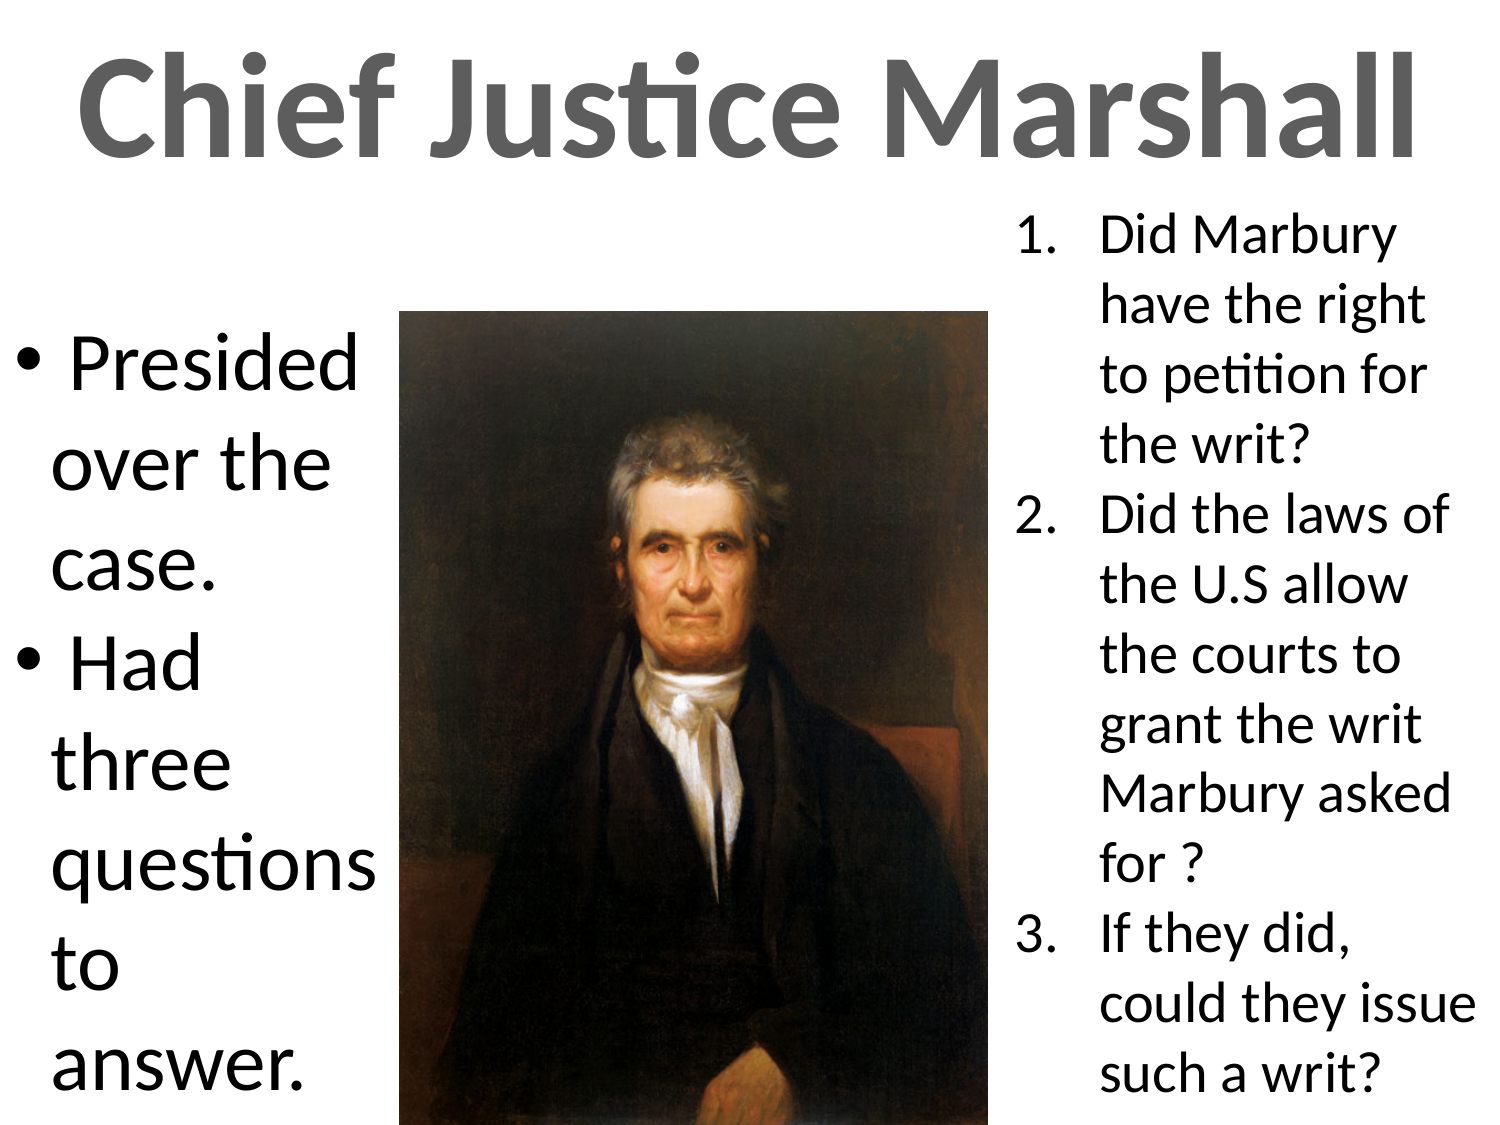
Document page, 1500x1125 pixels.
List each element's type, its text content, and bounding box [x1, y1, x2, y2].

text_box Did Marbury have the right to petition for the writ? Did the laws of the U.S allow the courts to grant the writ Marbury asked for ? If they did, could they issue such a writ? [924, 195, 1500, 1125]
picture [399, 310, 988, 1125]
text_box Chief Justice Marshall [0, 0, 1500, 195]
text_box Presided over the case. Had three questions to answer. [0, 299, 413, 1115]
